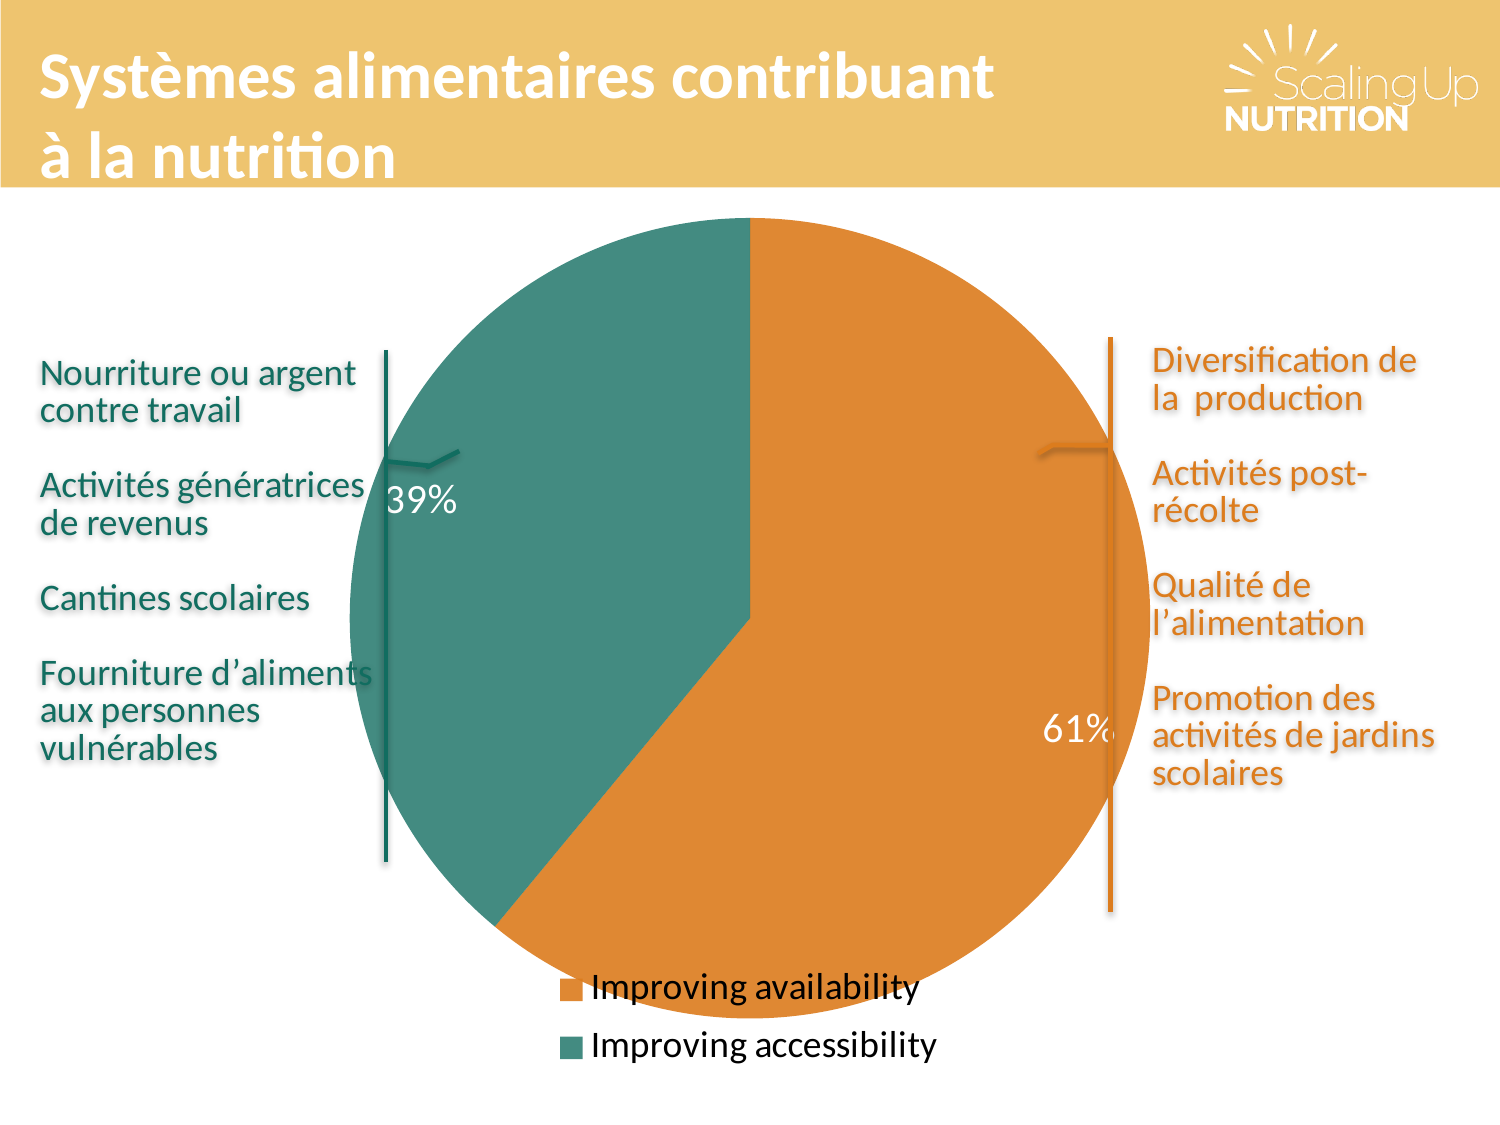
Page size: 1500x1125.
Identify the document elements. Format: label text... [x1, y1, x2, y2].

picture [1224, 24, 1478, 132]
chart [12, 199, 1488, 1101]
text_box Systèmes alimentaires contribuant à la nutrition [24, 24, 1204, 198]
text_box [0, 0, 1500, 190]
